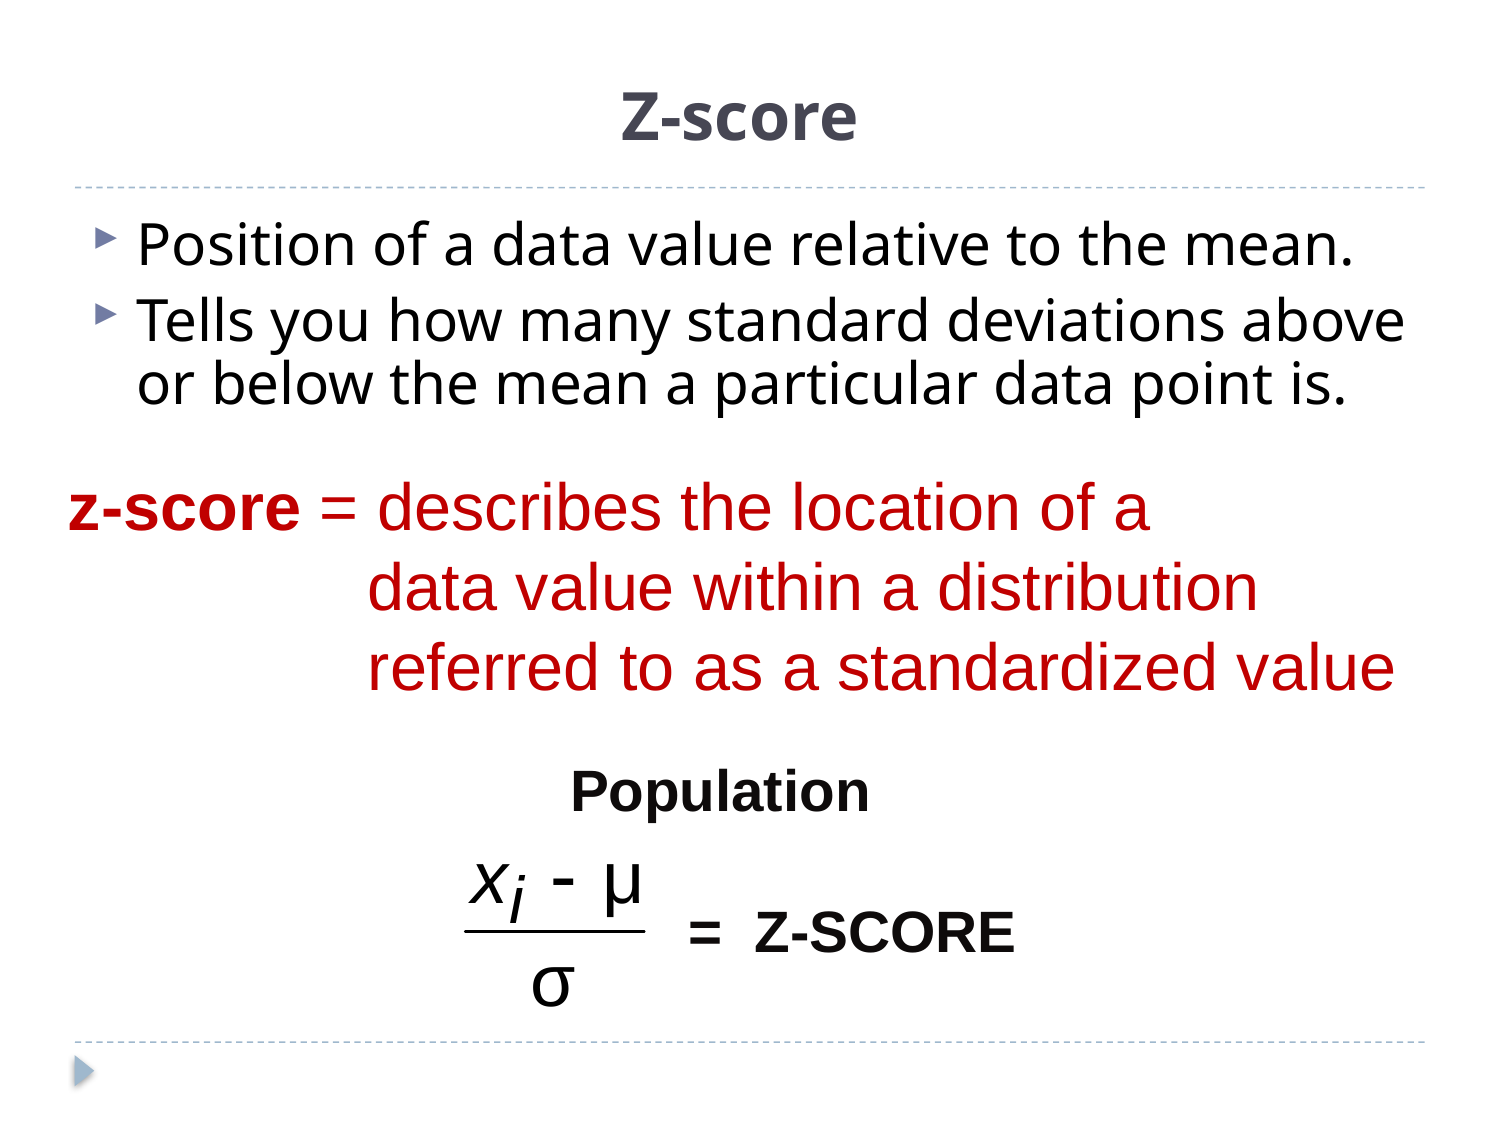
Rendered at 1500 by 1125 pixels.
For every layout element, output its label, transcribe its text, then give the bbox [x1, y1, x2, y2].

list Position of a data value relative to the mean. Tells you how many standard deviations above or below the mean a particular data point is. [76, 208, 1461, 445]
text_box z-score = describes the location of a data value within a distribution referred to as a standardized value [53, 456, 1500, 711]
text_box Population [555, 745, 892, 831]
text_box = Z-SCORE [673, 887, 1032, 972]
title Z-score [75, 31, 1406, 161]
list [454, 833, 661, 1019]
